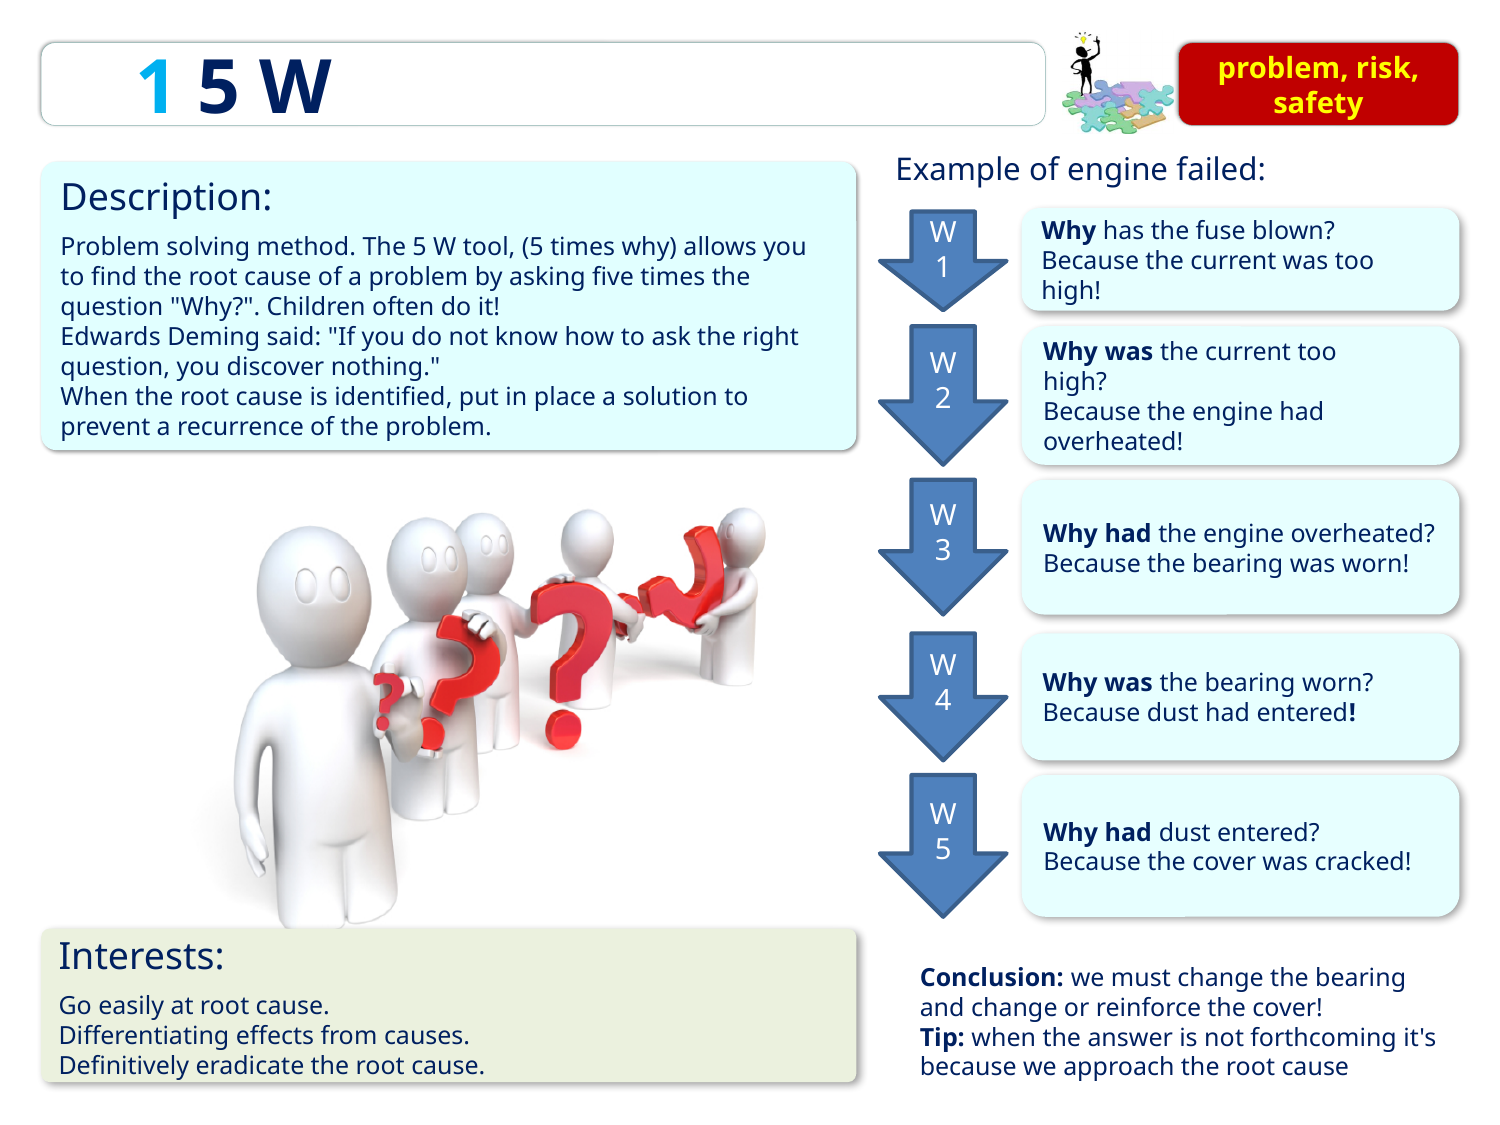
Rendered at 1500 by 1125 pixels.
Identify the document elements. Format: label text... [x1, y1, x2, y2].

picture [170, 450, 822, 1024]
text_box Interests: Go easily at root cause. Differentiating effects from causes. Definitively eradicate the root cause. [39, 926, 859, 1085]
text_box Why was the bearing worn? Because dust had entered! [1019, 631, 1462, 763]
text_box problem, risk, safety [1178, 40, 1461, 128]
text_box W4 [877, 631, 1009, 763]
text_box Why had the engine overheated? Because the bearing was worn! [1019, 477, 1462, 617]
picture [1062, 30, 1174, 134]
text_box Conclusion: we must change the bearing and change or reinforce the cover! Tip: when the answer is not forthcoming it's because we approach the root cause [901, 950, 1461, 1085]
text_box W2 [877, 324, 1009, 467]
text_box Example of engine failed: [877, 138, 1461, 199]
text_box Description: Problem solving method. The 5 W tool, (5 times why) allows you to find the root cause of a problem by asking five times the question "Why?". Children often do it! Edwards Deming said: "If you do not know how to ask the right question, you discover nothing." When the root cause is identified, put in place a solution to prevent a recurrence of the problem. [39, 159, 859, 453]
text_box Why was the current too high? Because the engine had overheated! [1019, 324, 1462, 467]
text_box Why had dust entered? Because the cover was cracked! [1019, 772, 1462, 919]
text_box W3 [877, 477, 1009, 617]
text_box W1 [877, 209, 1009, 312]
text_box Why has the fuse blown? Because the current was too high! [1019, 205, 1462, 313]
text_box W5 [877, 772, 1009, 919]
text_box 1 5 W [39, 40, 1048, 128]
